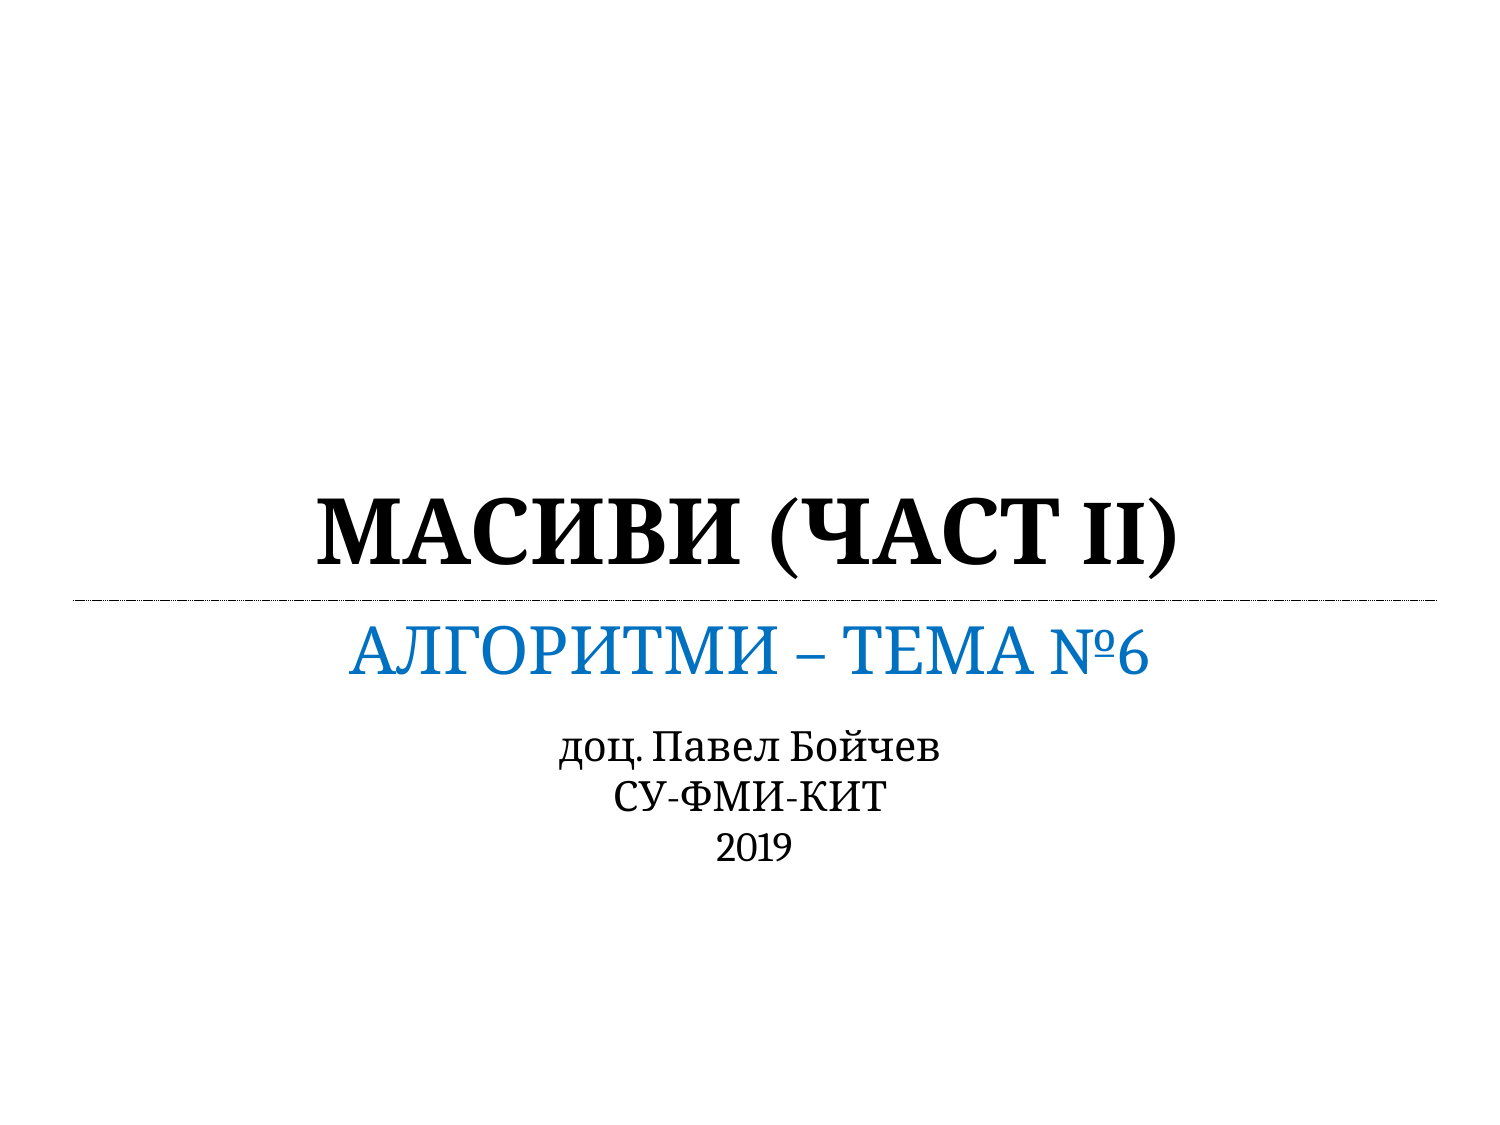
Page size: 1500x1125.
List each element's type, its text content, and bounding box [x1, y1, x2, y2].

subtitle Алгоритми – тема №6 [0, 597, 1500, 716]
title Масиви (част II) [0, 346, 1500, 594]
